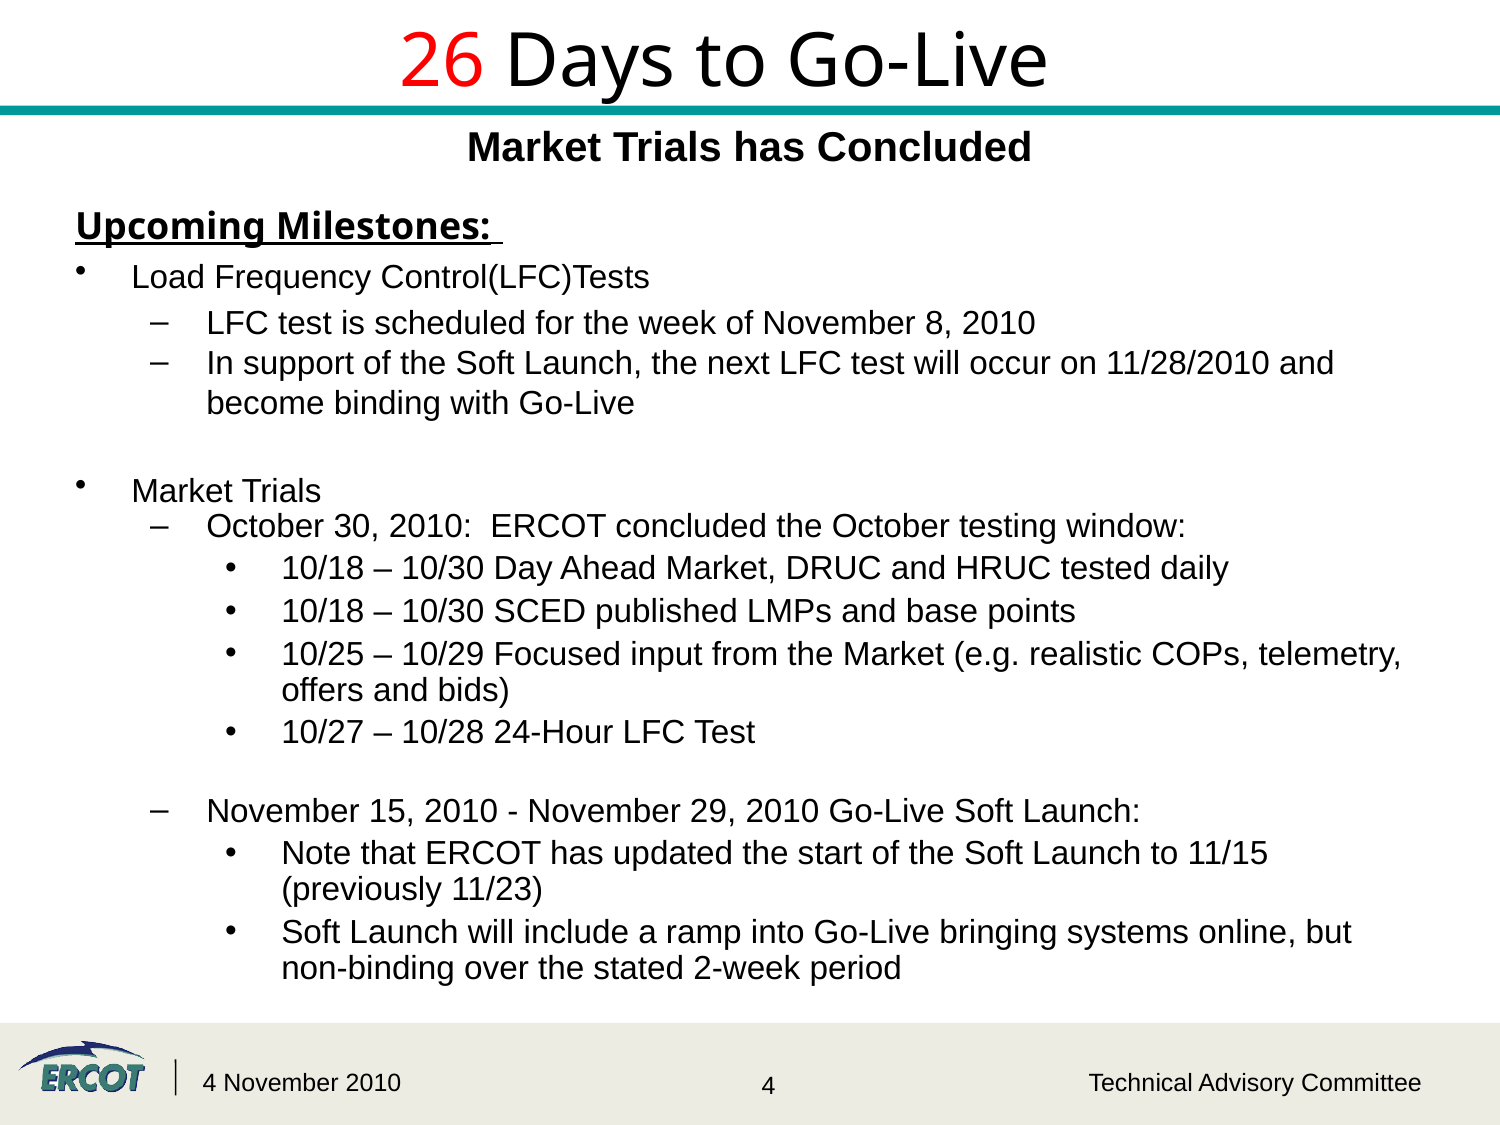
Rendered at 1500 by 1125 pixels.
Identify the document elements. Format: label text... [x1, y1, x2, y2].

title 26 Days to Go-Live [0, 0, 1451, 112]
text_box Market Trials has Concluded [0, 112, 1500, 178]
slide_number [187, 1059, 538, 1125]
picture [10, 1031, 151, 1111]
footer Technical Advisory Committee [962, 1059, 1438, 1125]
text_box Upcoming Milestones: Load Frequency Control(LFC)Tests LFC test is scheduled for the week of November 8, 2010 In support of the Soft Launch, the next LFC test will occur on 11/28/2010 and become binding with Go-Live Market Trials October 30, 2010: ERCOT concluded the October testing window: 10/18 – 10/30 Day Ahead Market, DRUC and HRUC tested daily 10/18 – 10/30 SCED published LMPs and base points 10/25 – 10/29 Focused input from the Market (e.g. realistic COPs, telemetry, offers and bids) 10/27 – 10/28 24-Hour LFC Test November 15, 2010 - November 29, 2010 Go-Live Soft Launch: Note that ERCOT has updated the start of the Soft Launch to 11/15 (previously 11/23) Soft Launch will include a ramp into Go-Live bringing systems online, but non-binding over the stated 2-week period [0, 174, 1438, 1025]
